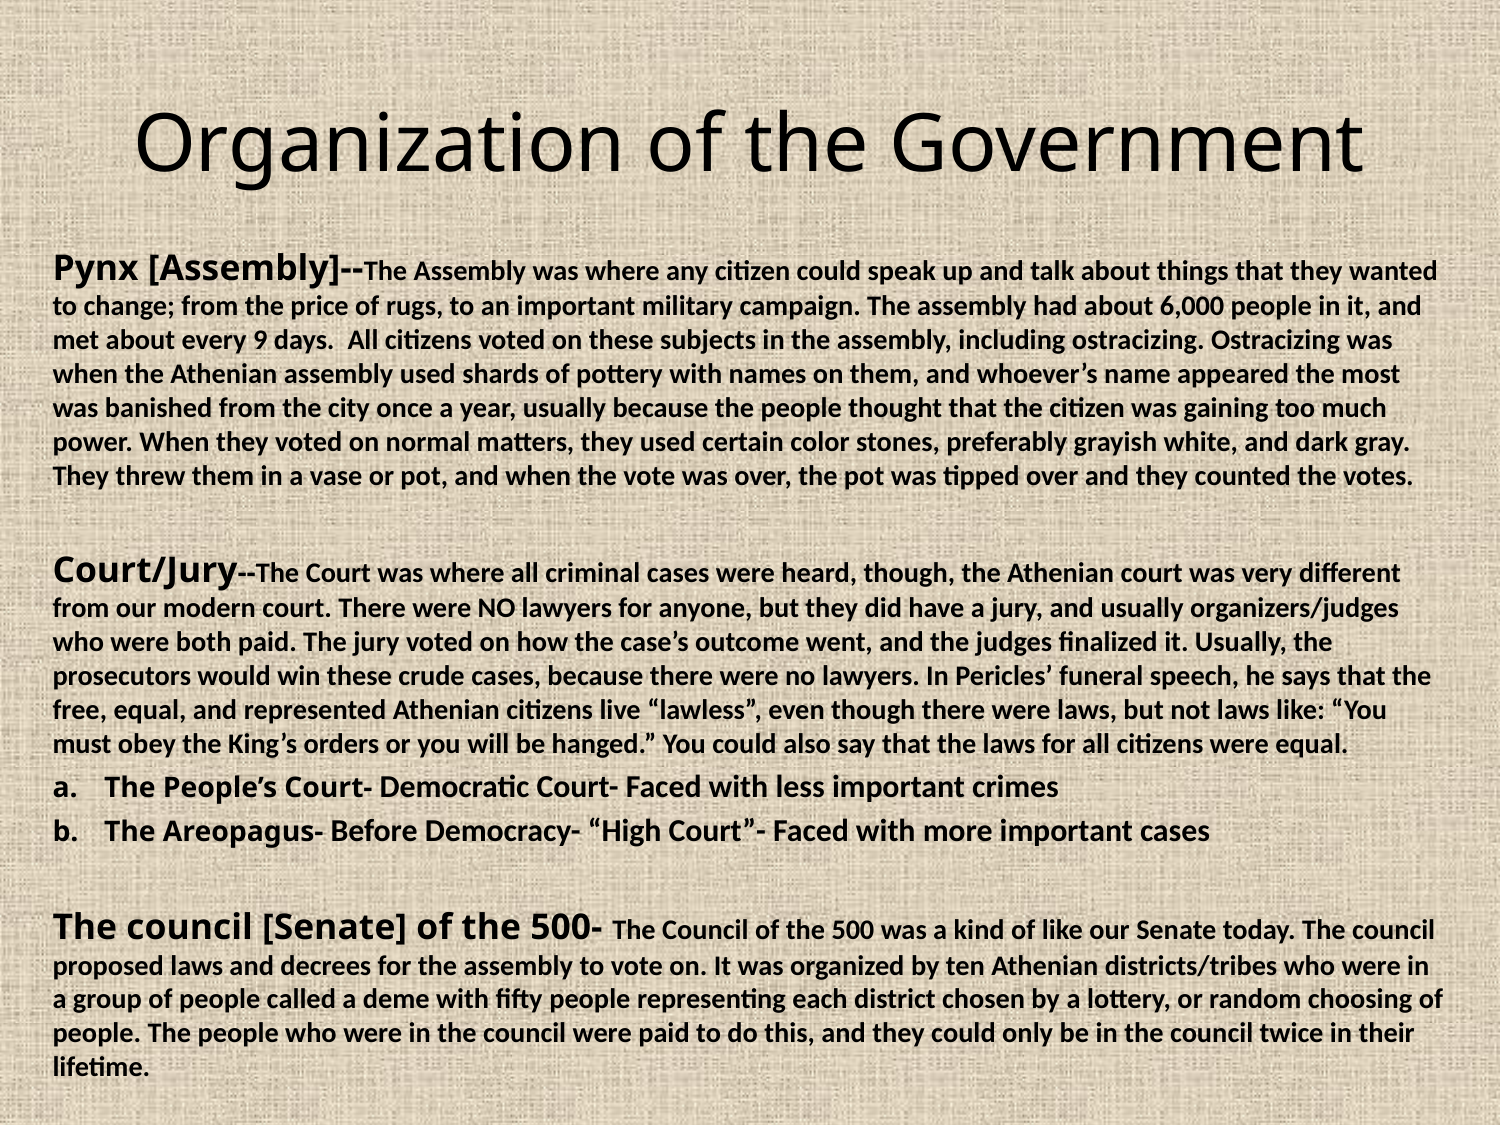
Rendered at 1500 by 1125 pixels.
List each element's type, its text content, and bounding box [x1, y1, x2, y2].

picture [0, 0, 1500, 1125]
title Organization of the Government [75, 45, 1425, 233]
list Pynx [Assembly]--The Assembly was where any citizen could speak up and talk about things that they wanted to change; from the price of rugs, to an important military campaign. The assembly had about 6,000 people in it, and met about every 9 days. All citizens voted on these subjects in the assembly, including ostracizing. Ostracizing was when the Athenian assembly used shards of pottery with names on them, and whoever’s name appeared the most was banished from the city once a year, usually because the people thought that the citizen was gaining too much power. When they voted on normal matters, they used certain color stones, preferably grayish white, and dark gray. They threw them in a vase or pot, and when the vote was over, the pot was tipped over and they counted the votes. Court/Jury--The Court was where all criminal cases were heard, though, the Athenian court was very different from our modern court. There were NO lawyers for anyone, but they did have a jury, and usually organizers/judges who were both paid. The jury voted on how the case’s outcome went, and the judges finalized it. Usually, the prosecutors would win these crude cases, because there were no lawyers. In Pericles’ funeral speech, he says that the free, equal, and represented Athenian citizens live “lawless”, even though there were laws, but not laws like: “You must obey the King’s orders or you will be hanged.” You could also say that the laws for all citizens were equal. The People’s Court- Democratic Court- Faced with less important crimes The Areopagus- Before Democracy- “High Court”- Faced with more important cases The council [Senate] of the 500- The Council of the 500 was a kind of like our Senate today. The council proposed laws and decrees for the assembly to vote on. It was organized by ten Athenian districts/tribes who were in a group of people called a deme with fifty people representing each district chosen by a lottery, or random choosing of people. The people who were in the council were paid to do this, and they could only be in the council twice in their lifetime. [37, 237, 1463, 1100]
